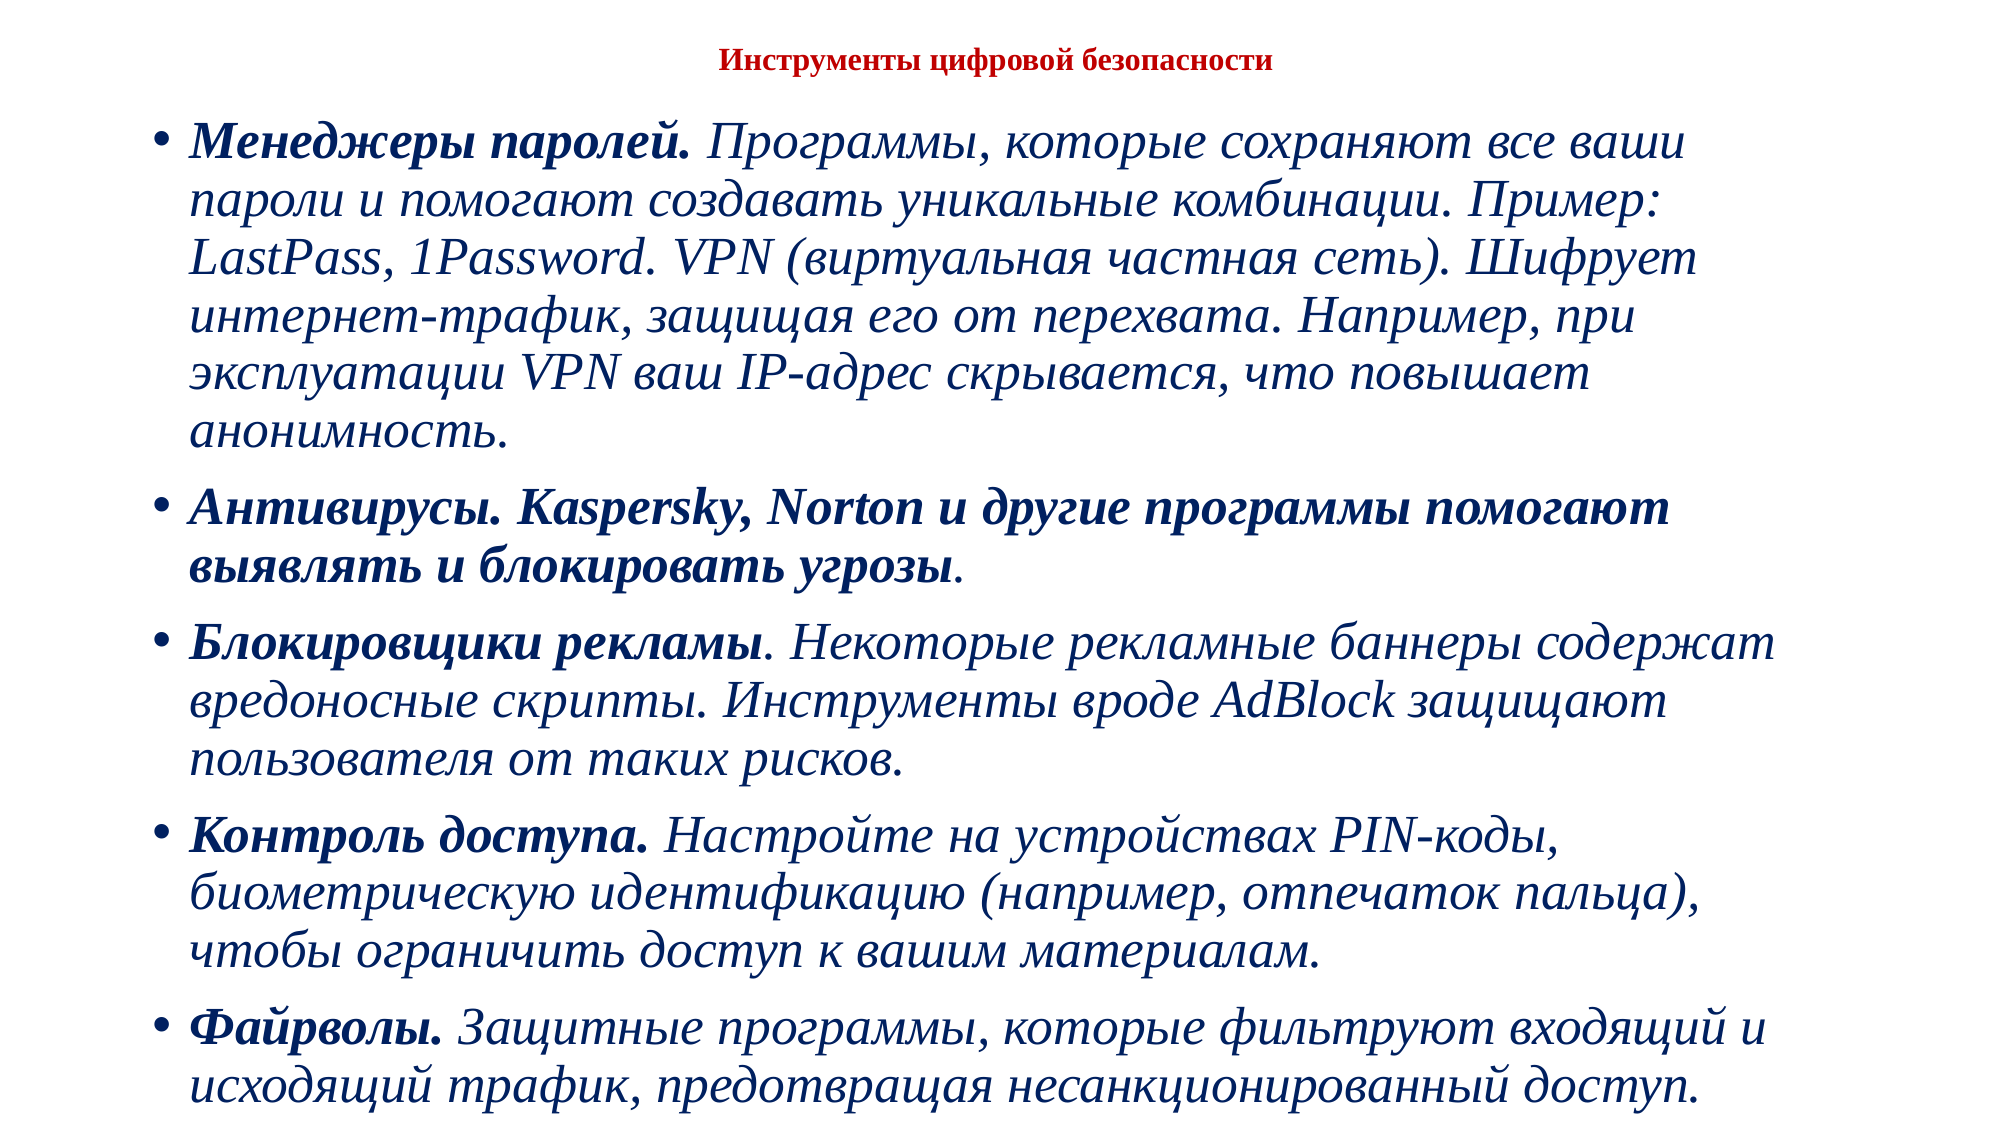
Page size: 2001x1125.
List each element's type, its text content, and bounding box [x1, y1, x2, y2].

list Менеджеры паролей. Программы, которые сохраняют все ваши пароли и помогают создавать уникальные комбинации. Пример: LastPass, 1Password. VPN (виртуальная частная сеть). Шифрует интернет-трафик, защищая его от перехвата. Например, при эксплуатации VPN ваш IP-адрес скрывается, что повышает анонимность. Антивирусы. Kaspersky, Norton и другие программы помогают выявлять и блокировать угрозы. Блокировщики рекламы. Некоторые рекламные баннеры содержат вредоносные скрипты. Инструменты вроде AdBlock защищают пользователя от таких рисков. Контроль доступа. Настройте на устройствах PIN-коды, биометрическую идентификацию (например, отпечаток пальца), чтобы ограничить доступ к вашим материалам. Файрволы. Защитные программы, которые фильтруют входящий и исходящий трафик, предотвращая несанкционированный доступ. [137, 104, 1863, 1125]
title Инструменты цифровой безопасности [137, 0, 1863, 104]
